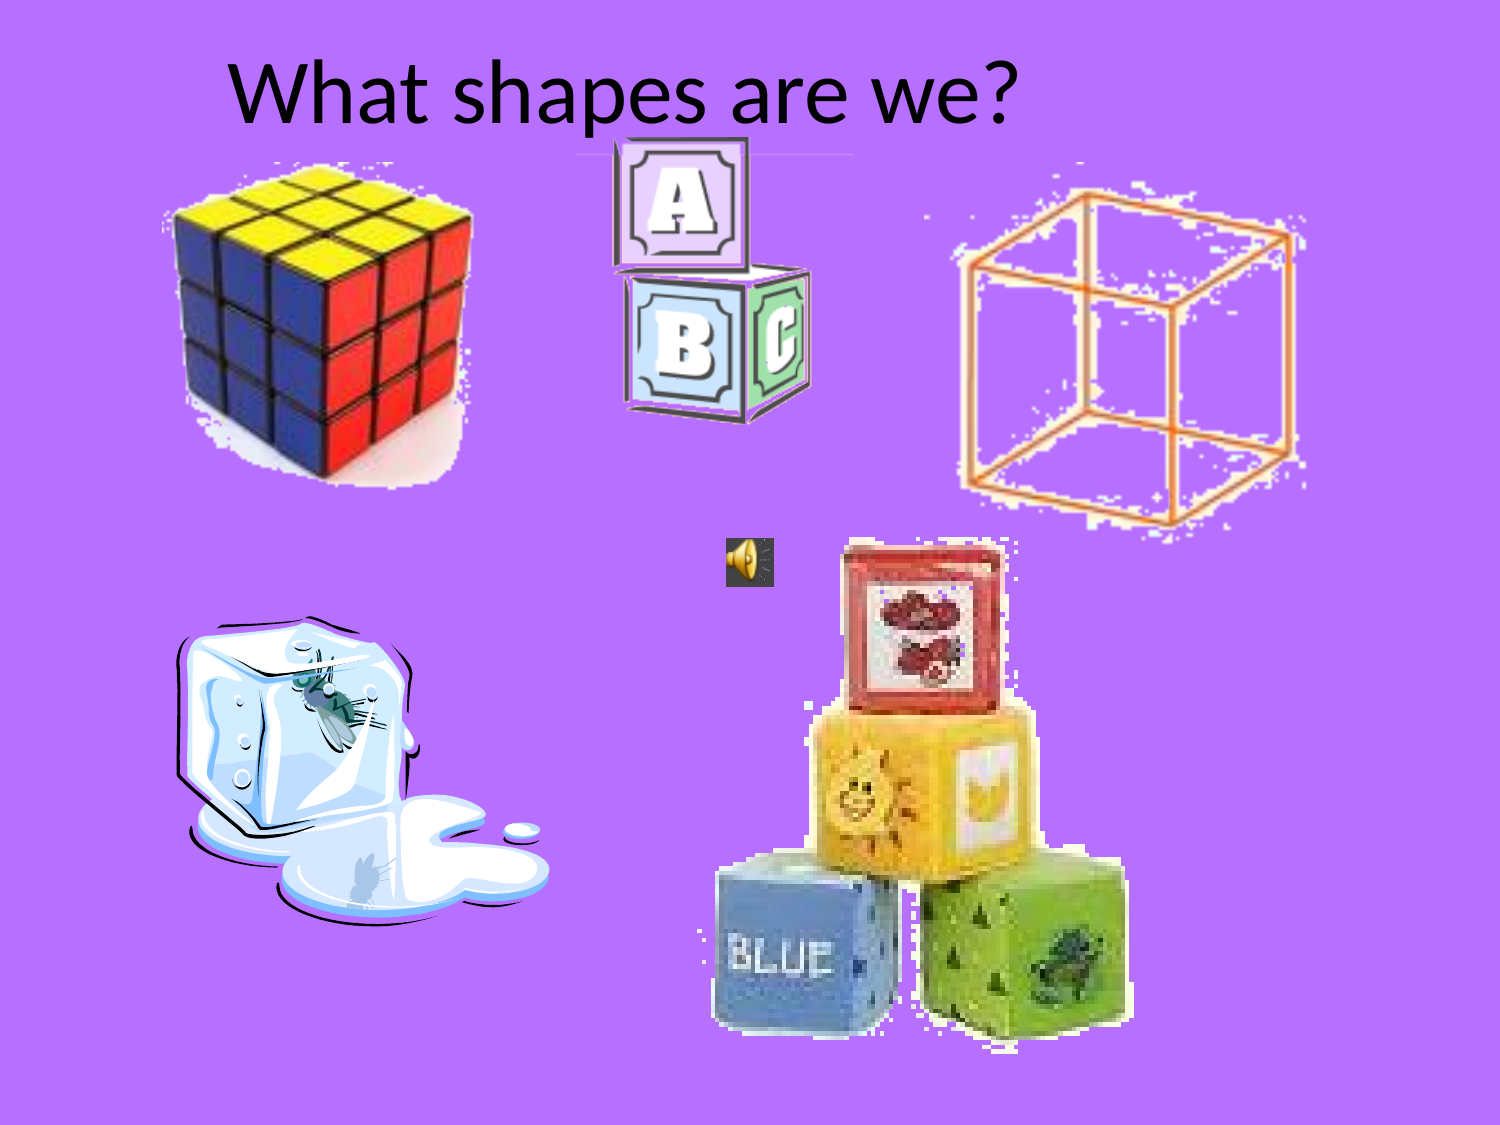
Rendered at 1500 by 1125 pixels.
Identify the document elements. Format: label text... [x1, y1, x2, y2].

picture [574, 137, 854, 435]
text_box What shapes are we? [212, 24, 1200, 150]
picture [162, 162, 488, 496]
picture [174, 612, 552, 927]
picture [662, 162, 1331, 1054]
